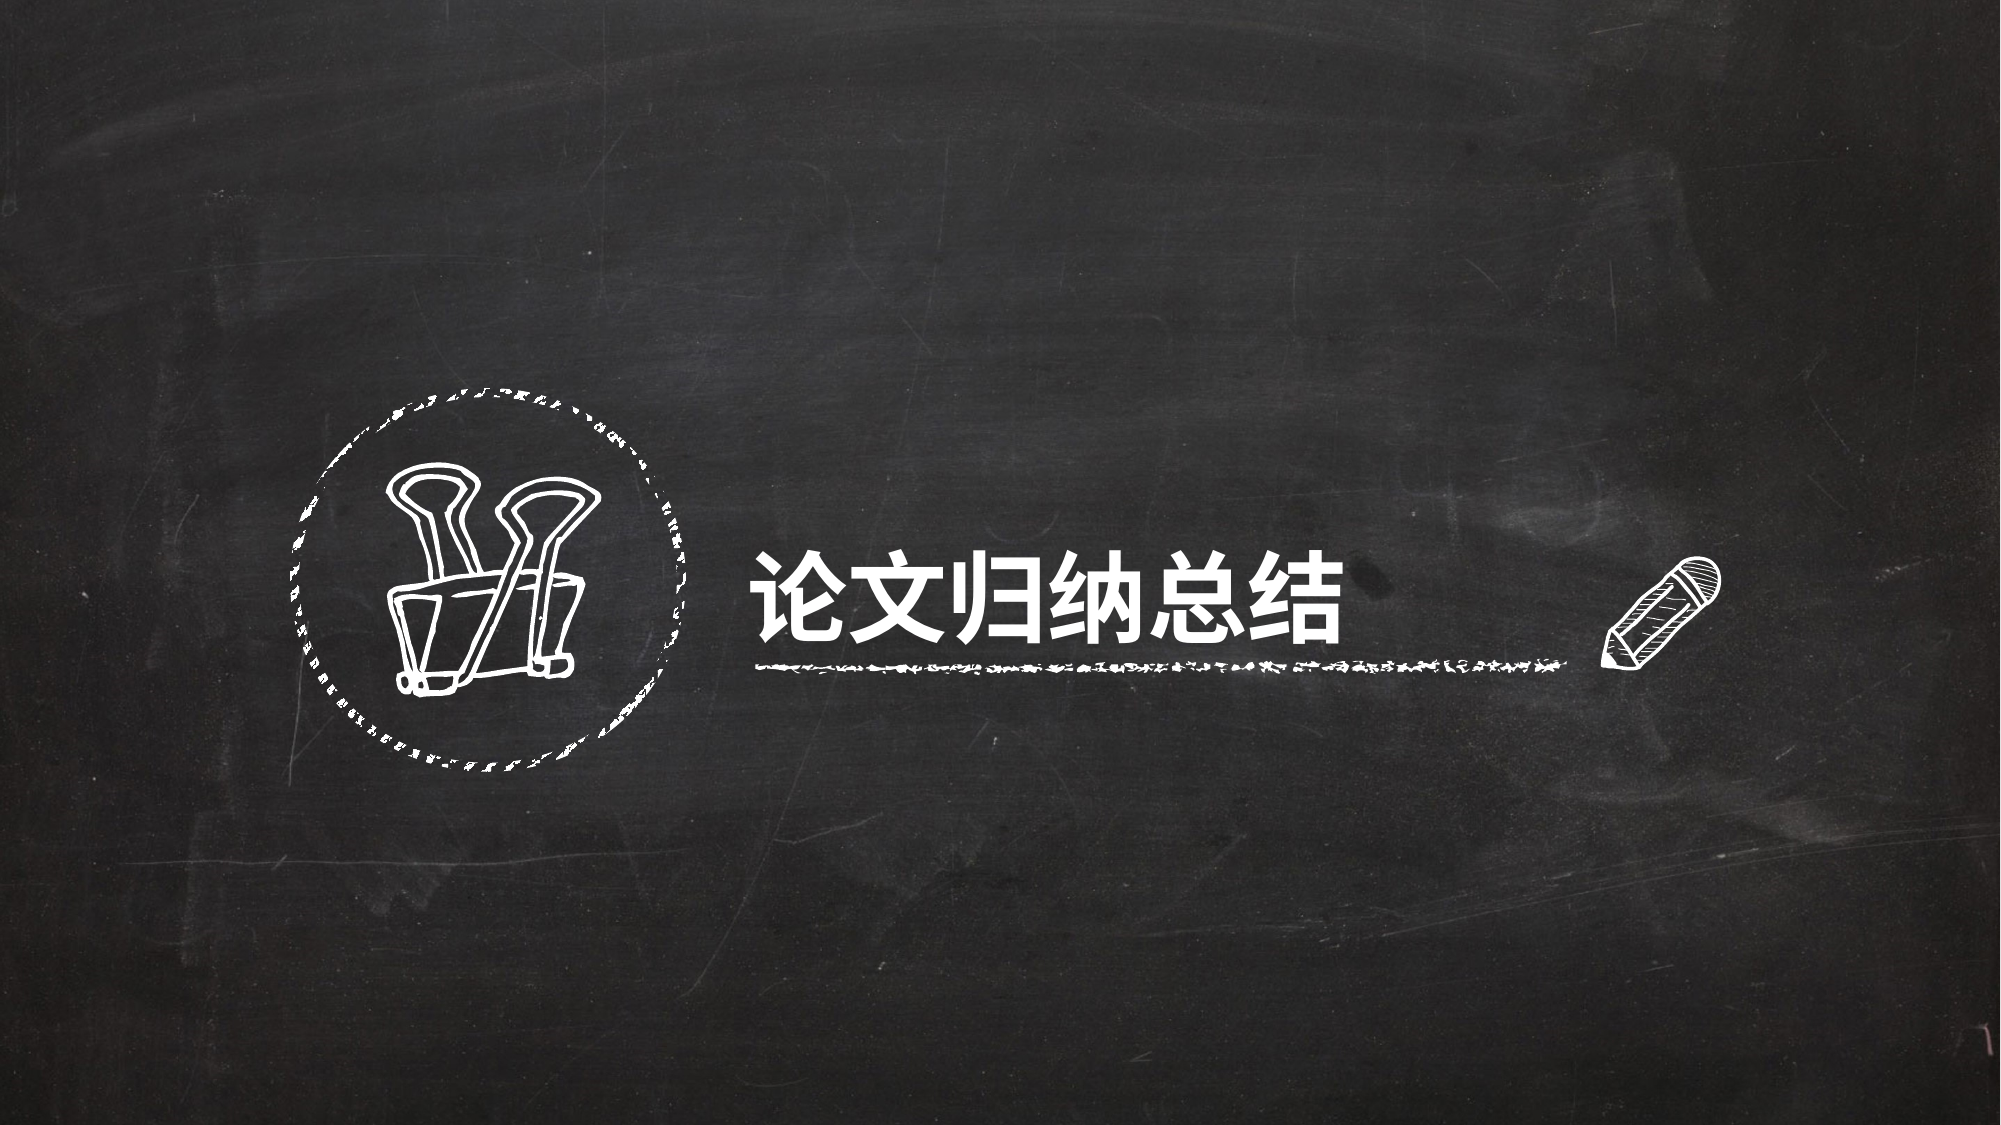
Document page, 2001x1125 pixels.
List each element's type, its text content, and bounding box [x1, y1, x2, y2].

picture [0, 0, 2001, 1125]
text_box [385, 462, 602, 698]
text_box 论文归纳总结 [732, 527, 1588, 663]
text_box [1603, 553, 1718, 674]
text_box [288, 387, 687, 773]
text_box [755, 656, 1567, 676]
